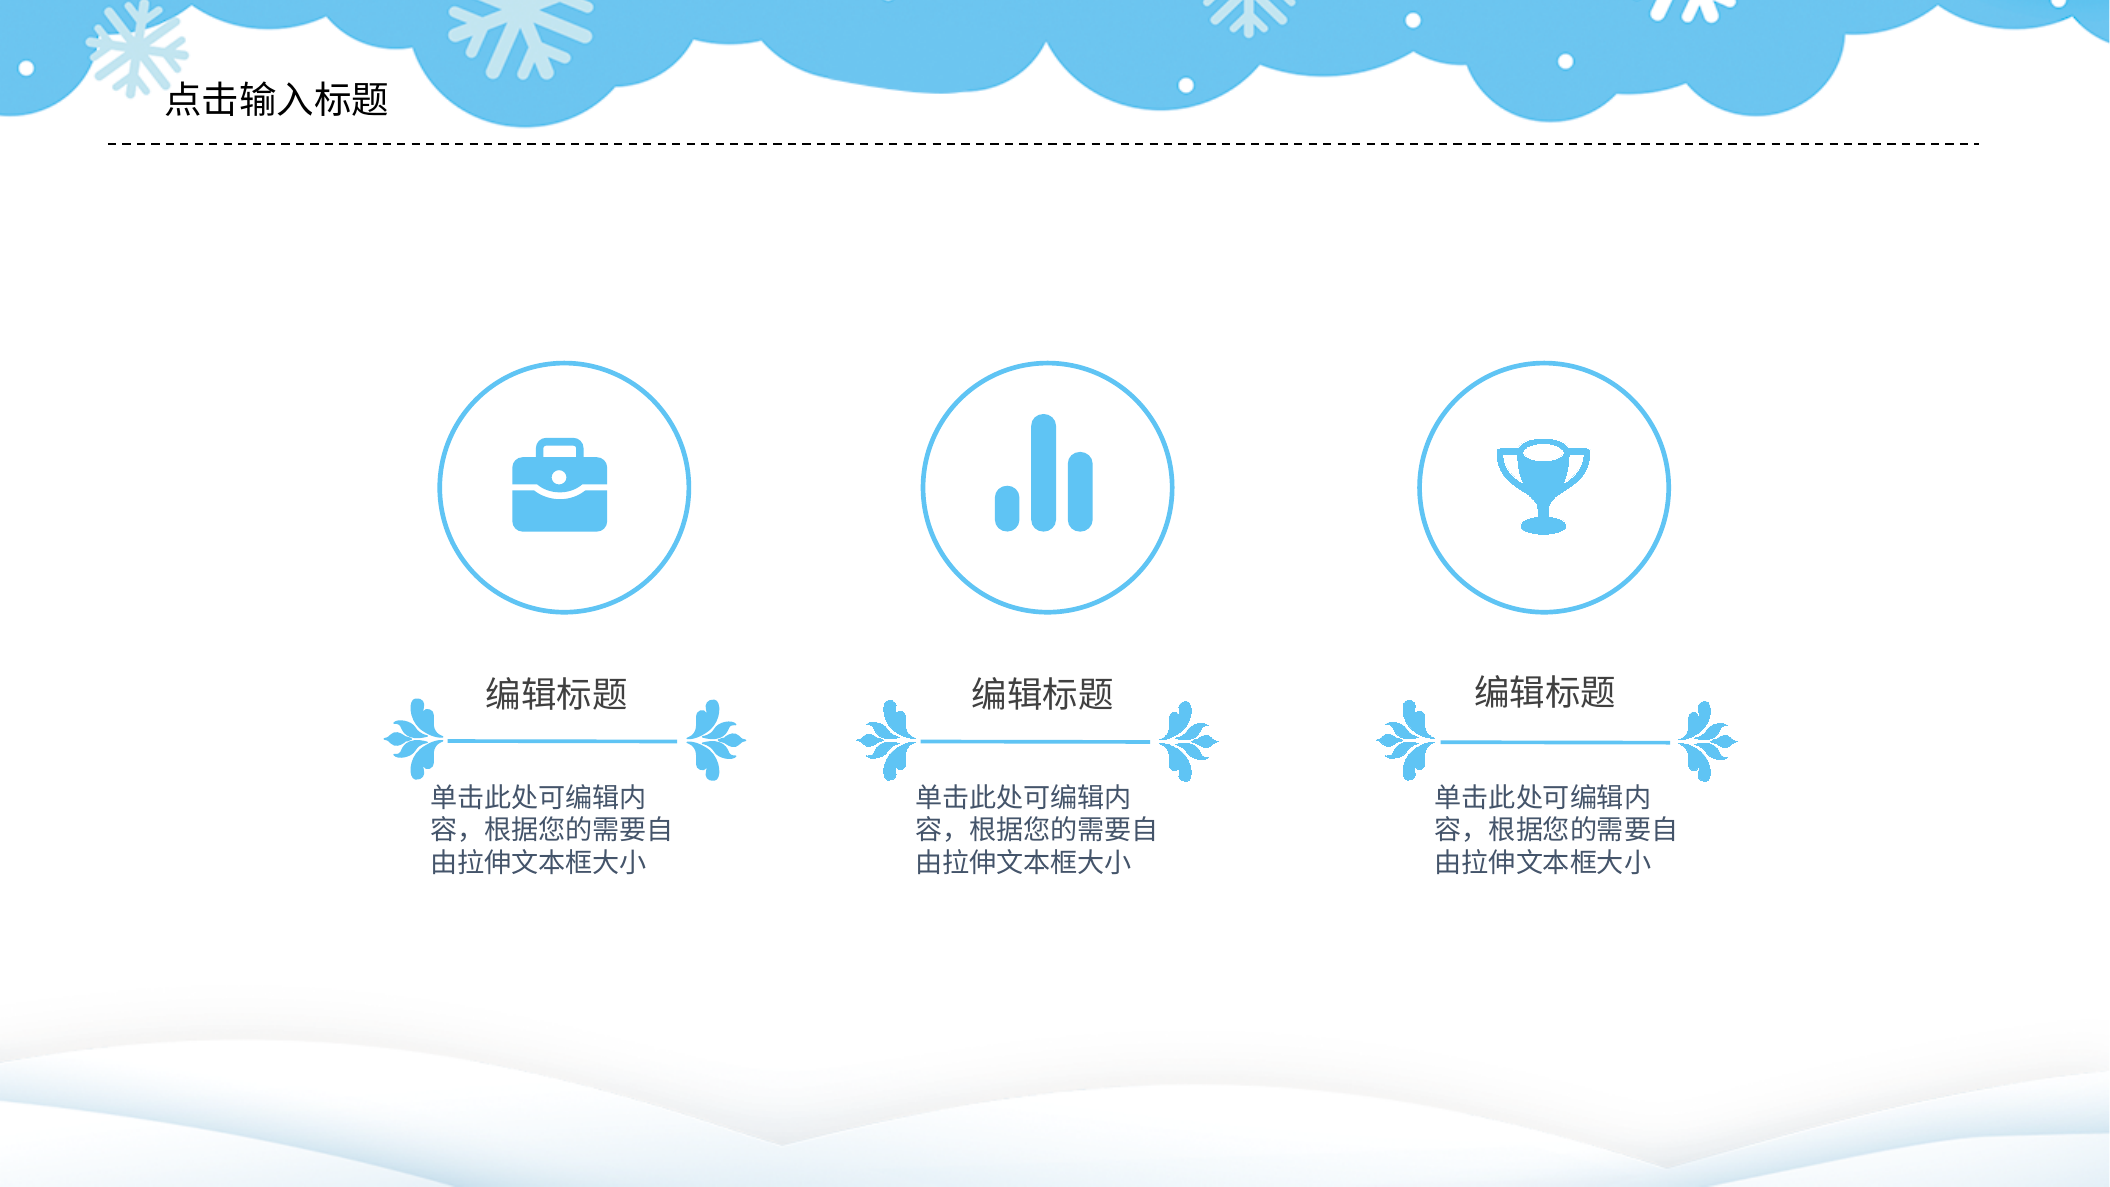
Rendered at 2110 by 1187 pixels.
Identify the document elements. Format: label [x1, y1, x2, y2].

picture [0, 0, 2110, 1187]
text_box [384, 363, 1738, 890]
